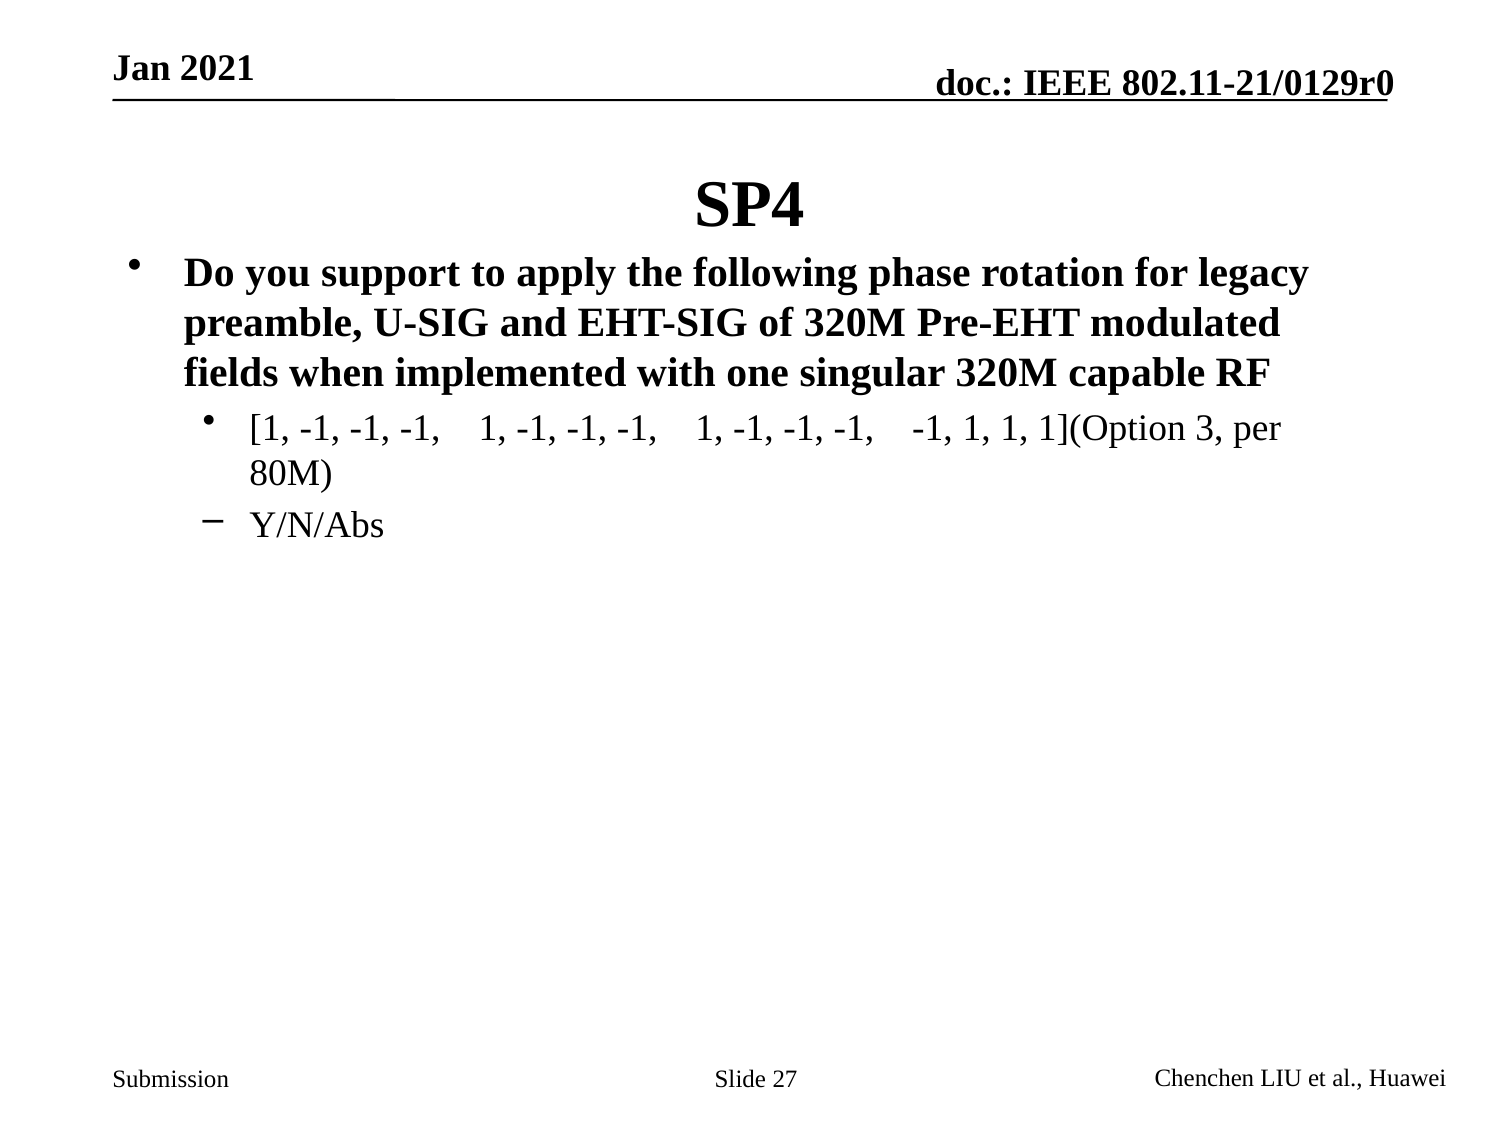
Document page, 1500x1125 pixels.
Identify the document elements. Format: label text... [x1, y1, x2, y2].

text_box Do you support to apply the following phase rotation for legacy preamble, U-SIG and EHT-SIG of 320M Pre-EHT modulated fields when implemented with one singular 320M capable RF [1, -1, -1, -1, 1, -1, -1, -1, 1, -1, -1, -1, -1, 1, 1, 1](Option 3, per 80M) Y/N/Abs [112, 237, 1388, 1000]
title SP4 [112, 112, 1388, 237]
slide_number Slide 27 [712, 1061, 800, 1123]
